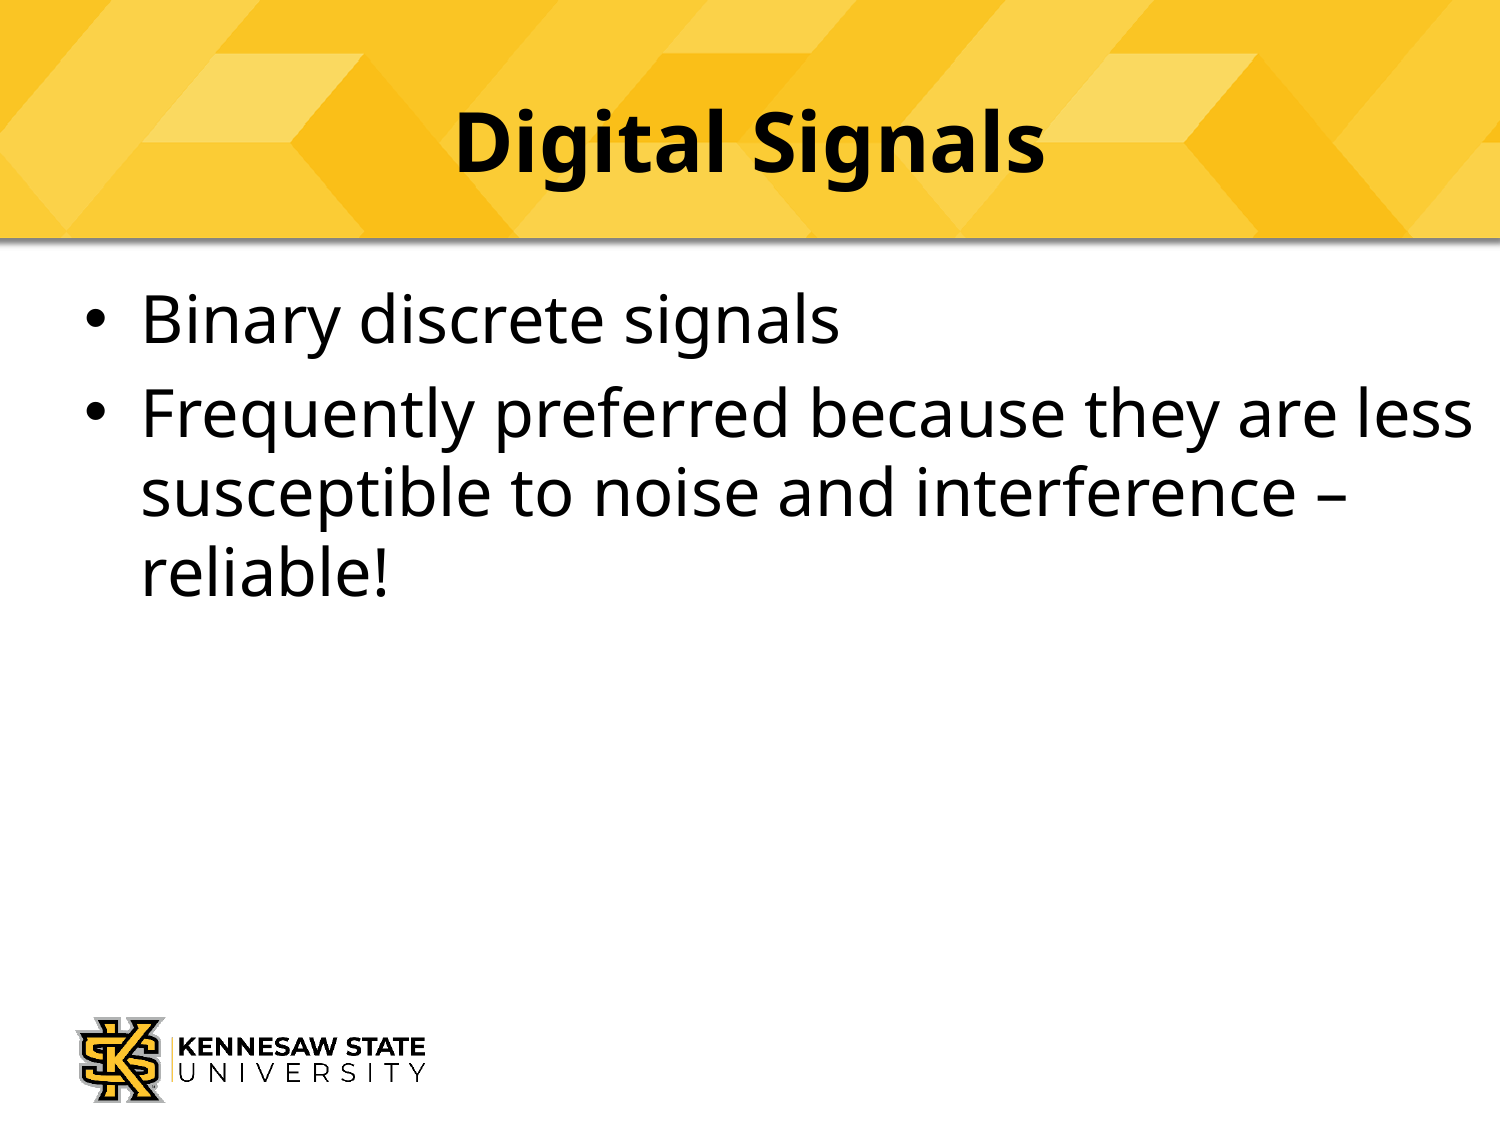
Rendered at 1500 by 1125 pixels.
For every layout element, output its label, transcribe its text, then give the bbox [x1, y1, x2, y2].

title Digital Signals [75, 45, 1425, 233]
picture [75, 1017, 425, 1103]
picture [0, 0, 1500, 251]
list Binary discrete signals Frequently preferred because they are less susceptible to noise and interference – reliable! [69, 269, 1500, 575]
